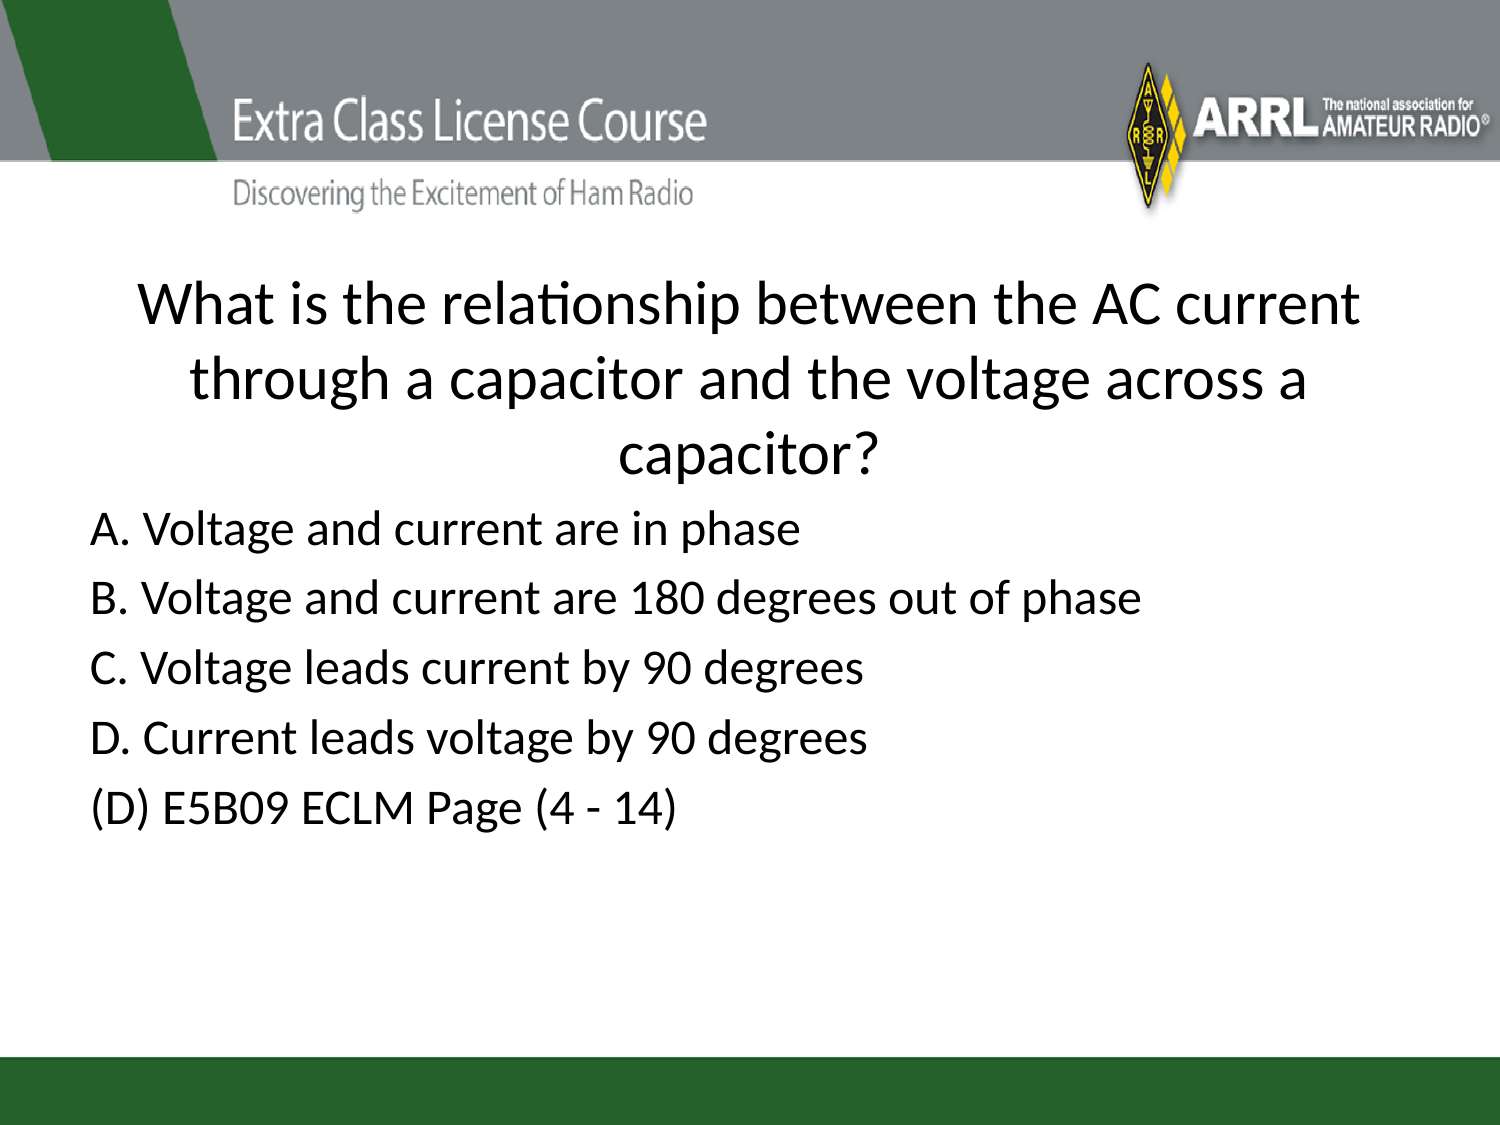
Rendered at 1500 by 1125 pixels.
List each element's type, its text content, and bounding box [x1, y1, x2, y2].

picture [0, 0, 1500, 1125]
list A. Voltage and current are in phase B. Voltage and current are 180 degrees out of phase C. Voltage leads current by 90 degrees D. Current leads voltage by 90 degrees (D) E5B09 ECLM Page (4 - 14) [75, 487, 1425, 1005]
title What is the relationship between the AC current through a capacitor and the voltage across a capacitor? [75, 254, 1425, 435]
